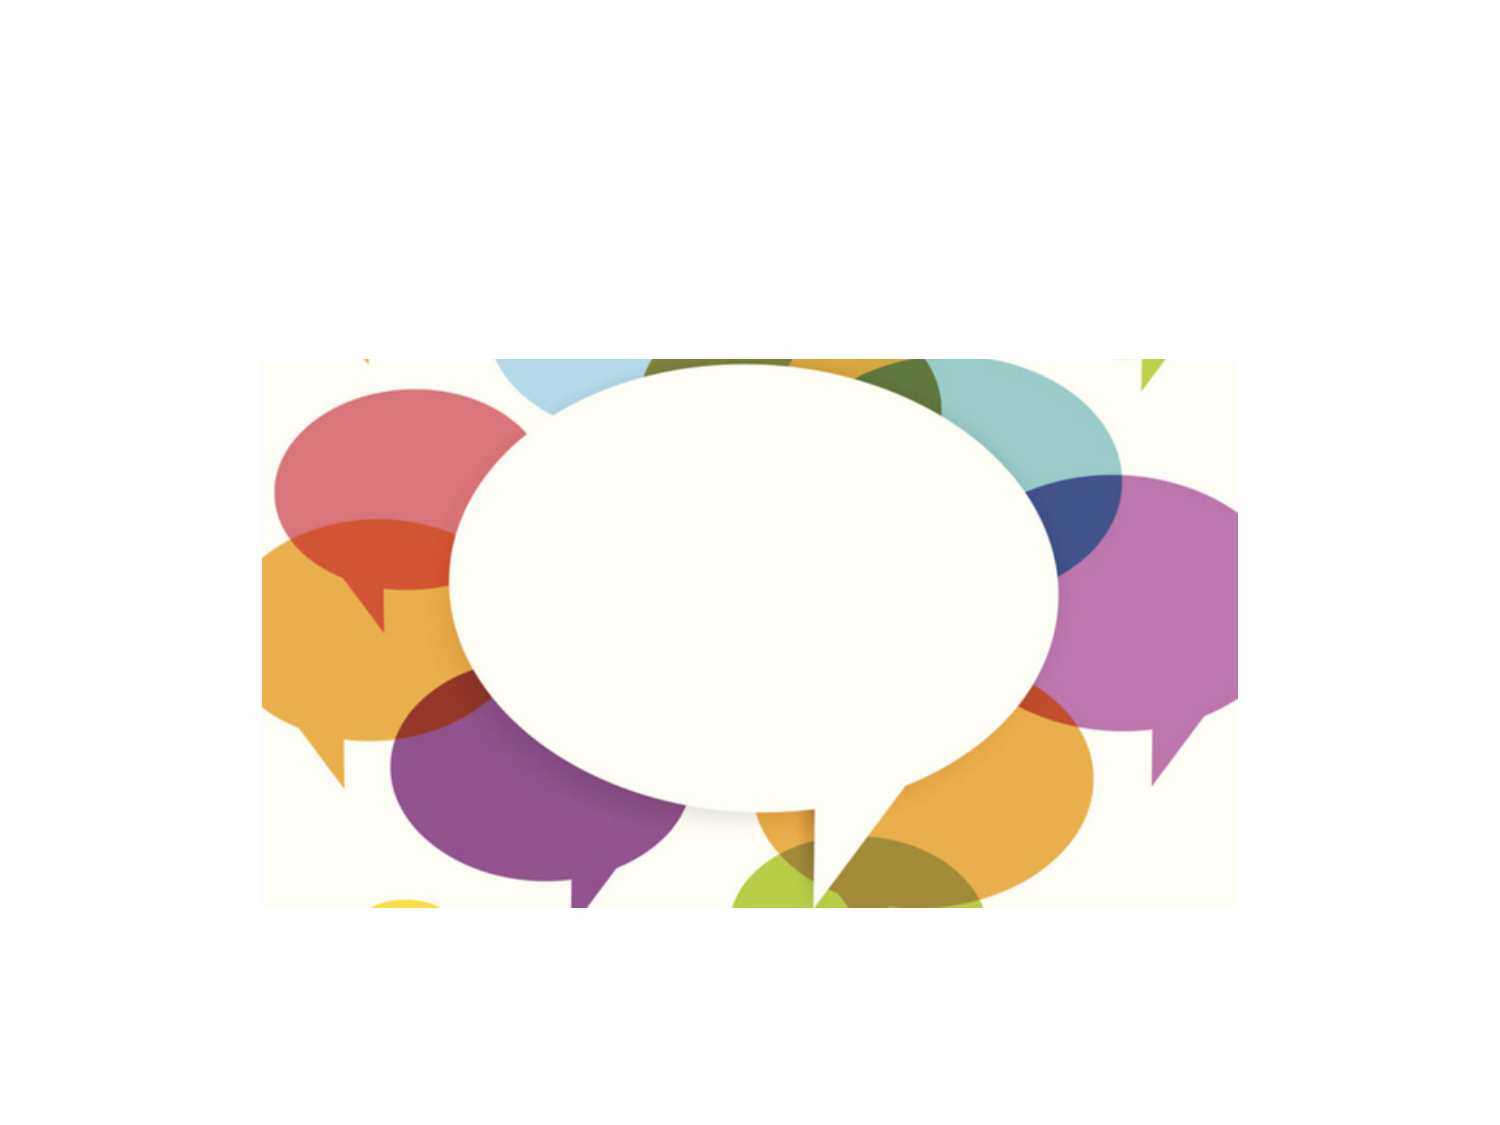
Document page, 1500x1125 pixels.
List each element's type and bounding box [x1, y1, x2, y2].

list [262, 359, 1238, 909]
